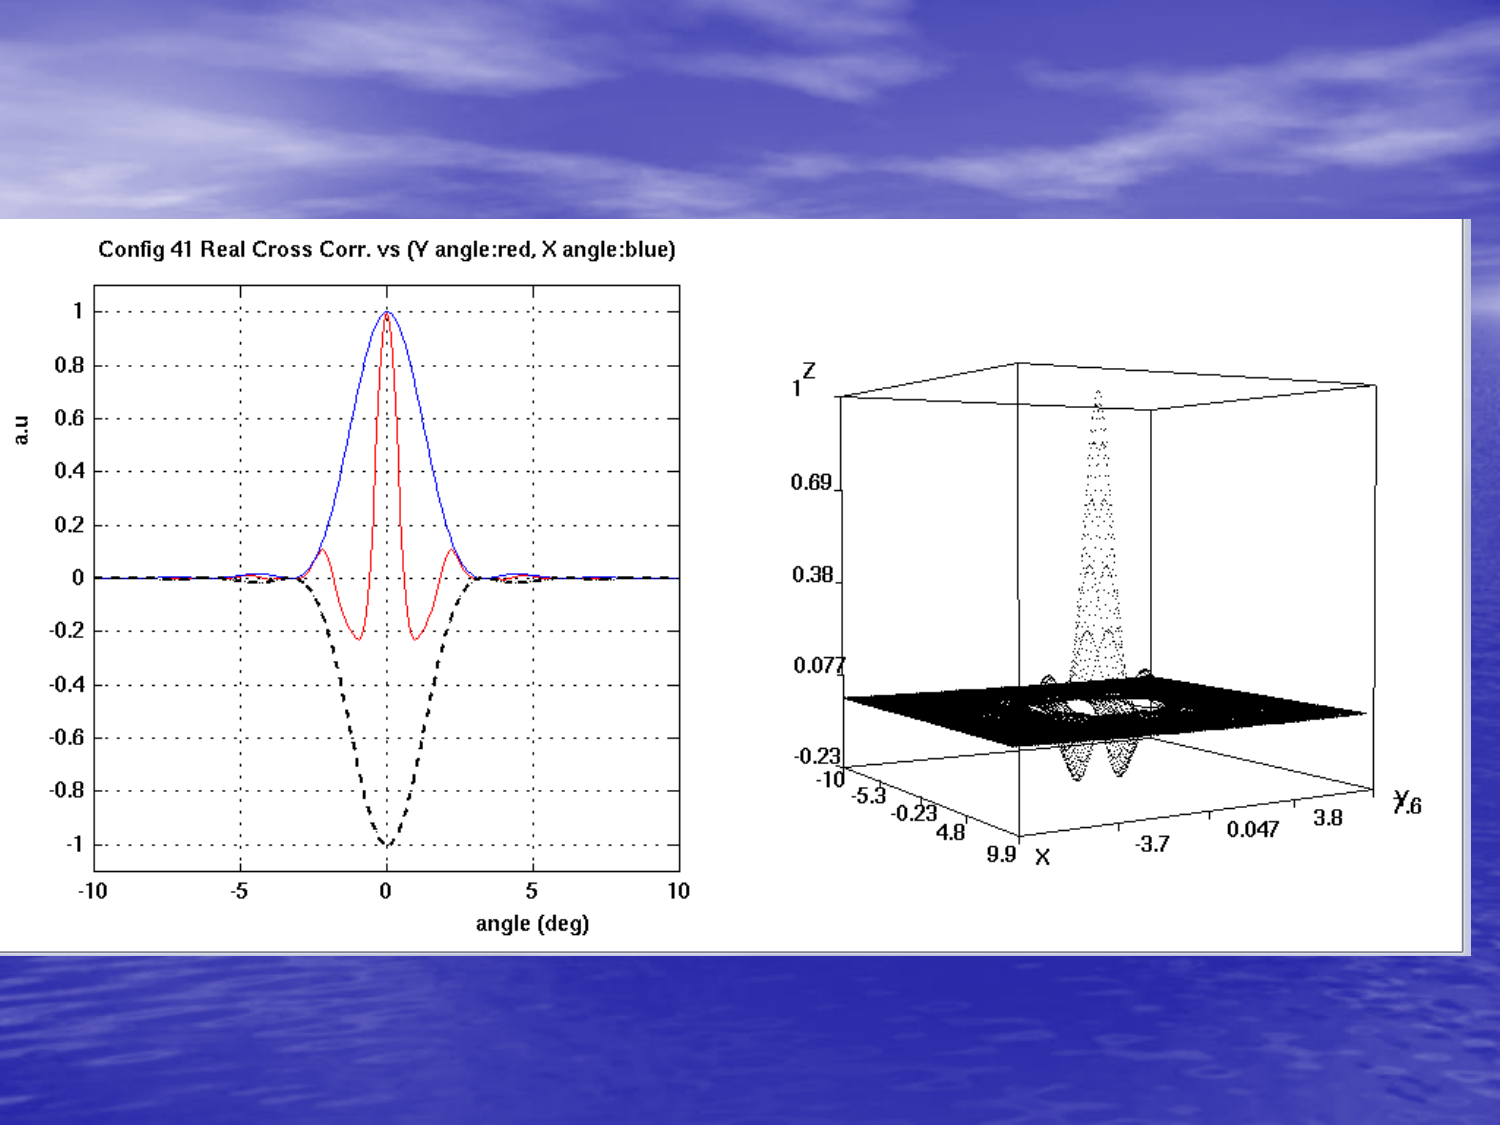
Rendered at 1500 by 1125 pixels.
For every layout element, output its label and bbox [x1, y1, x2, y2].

picture [0, 219, 1471, 956]
